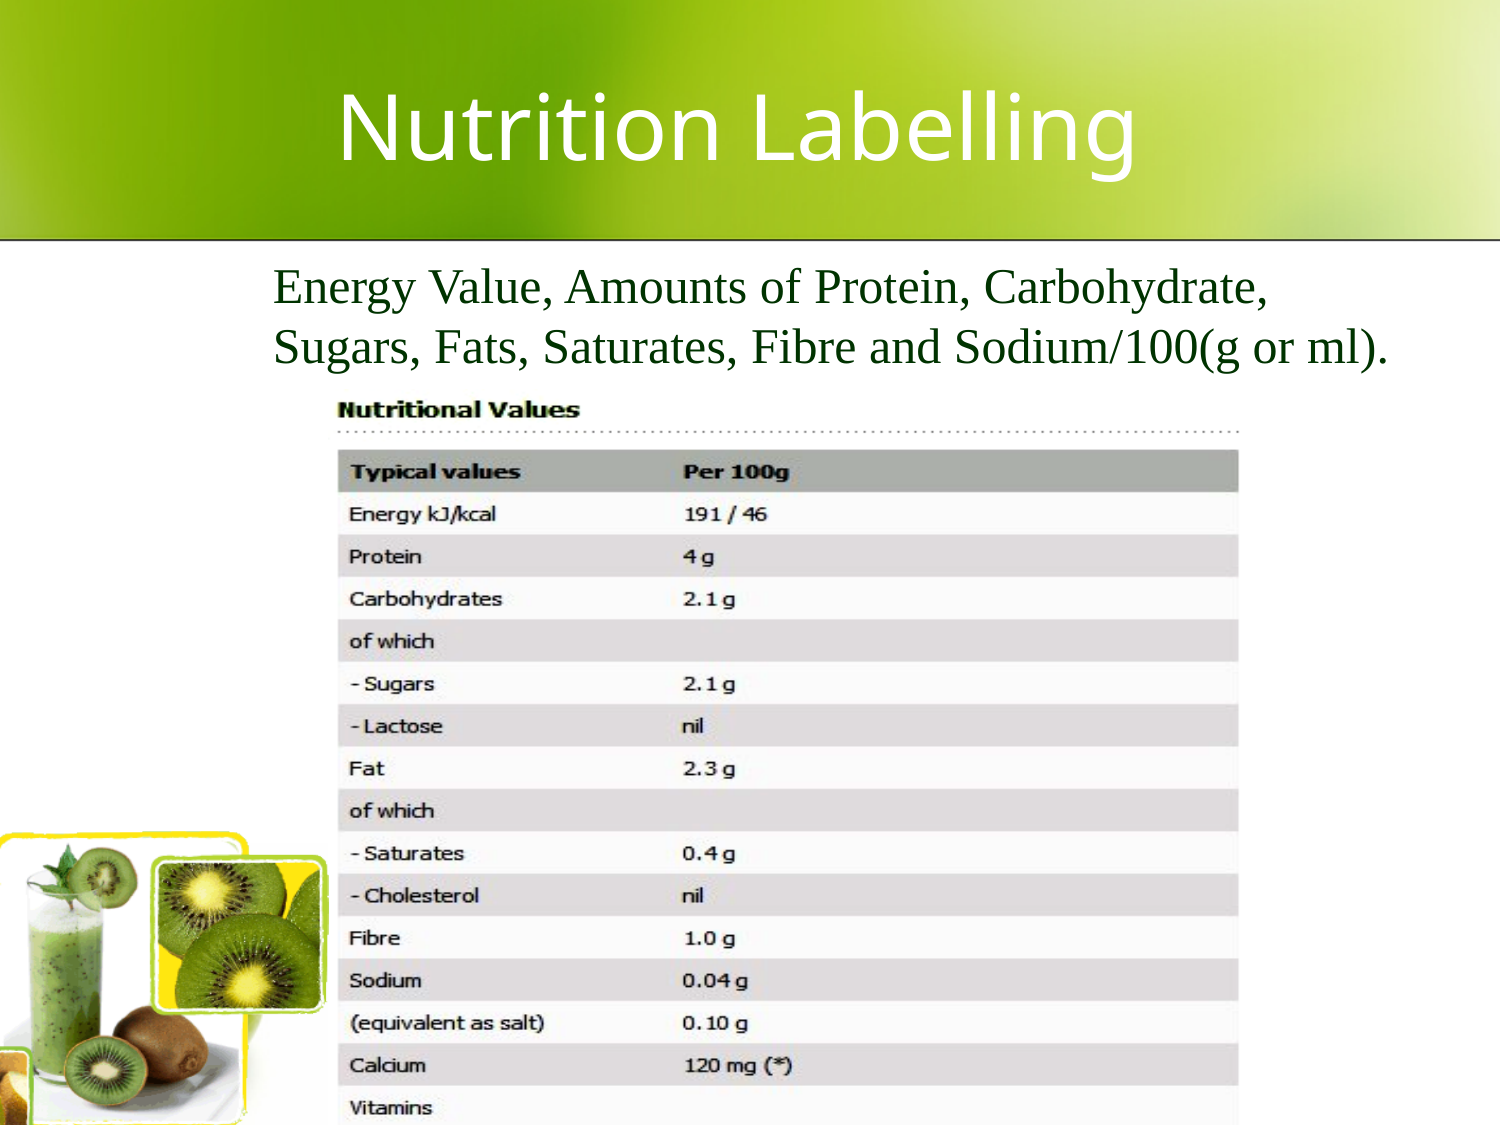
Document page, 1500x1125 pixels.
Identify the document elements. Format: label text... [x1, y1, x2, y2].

text_box Energy Value, Amounts of Protein, Carbohydrate, Sugars, Fats, Saturates, Fibre and Sodium/100(g or ml). [258, 246, 1418, 381]
title Nutrition Labelling [62, 48, 1438, 200]
picture [0, 0, 1500, 1125]
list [327, 389, 1255, 1125]
